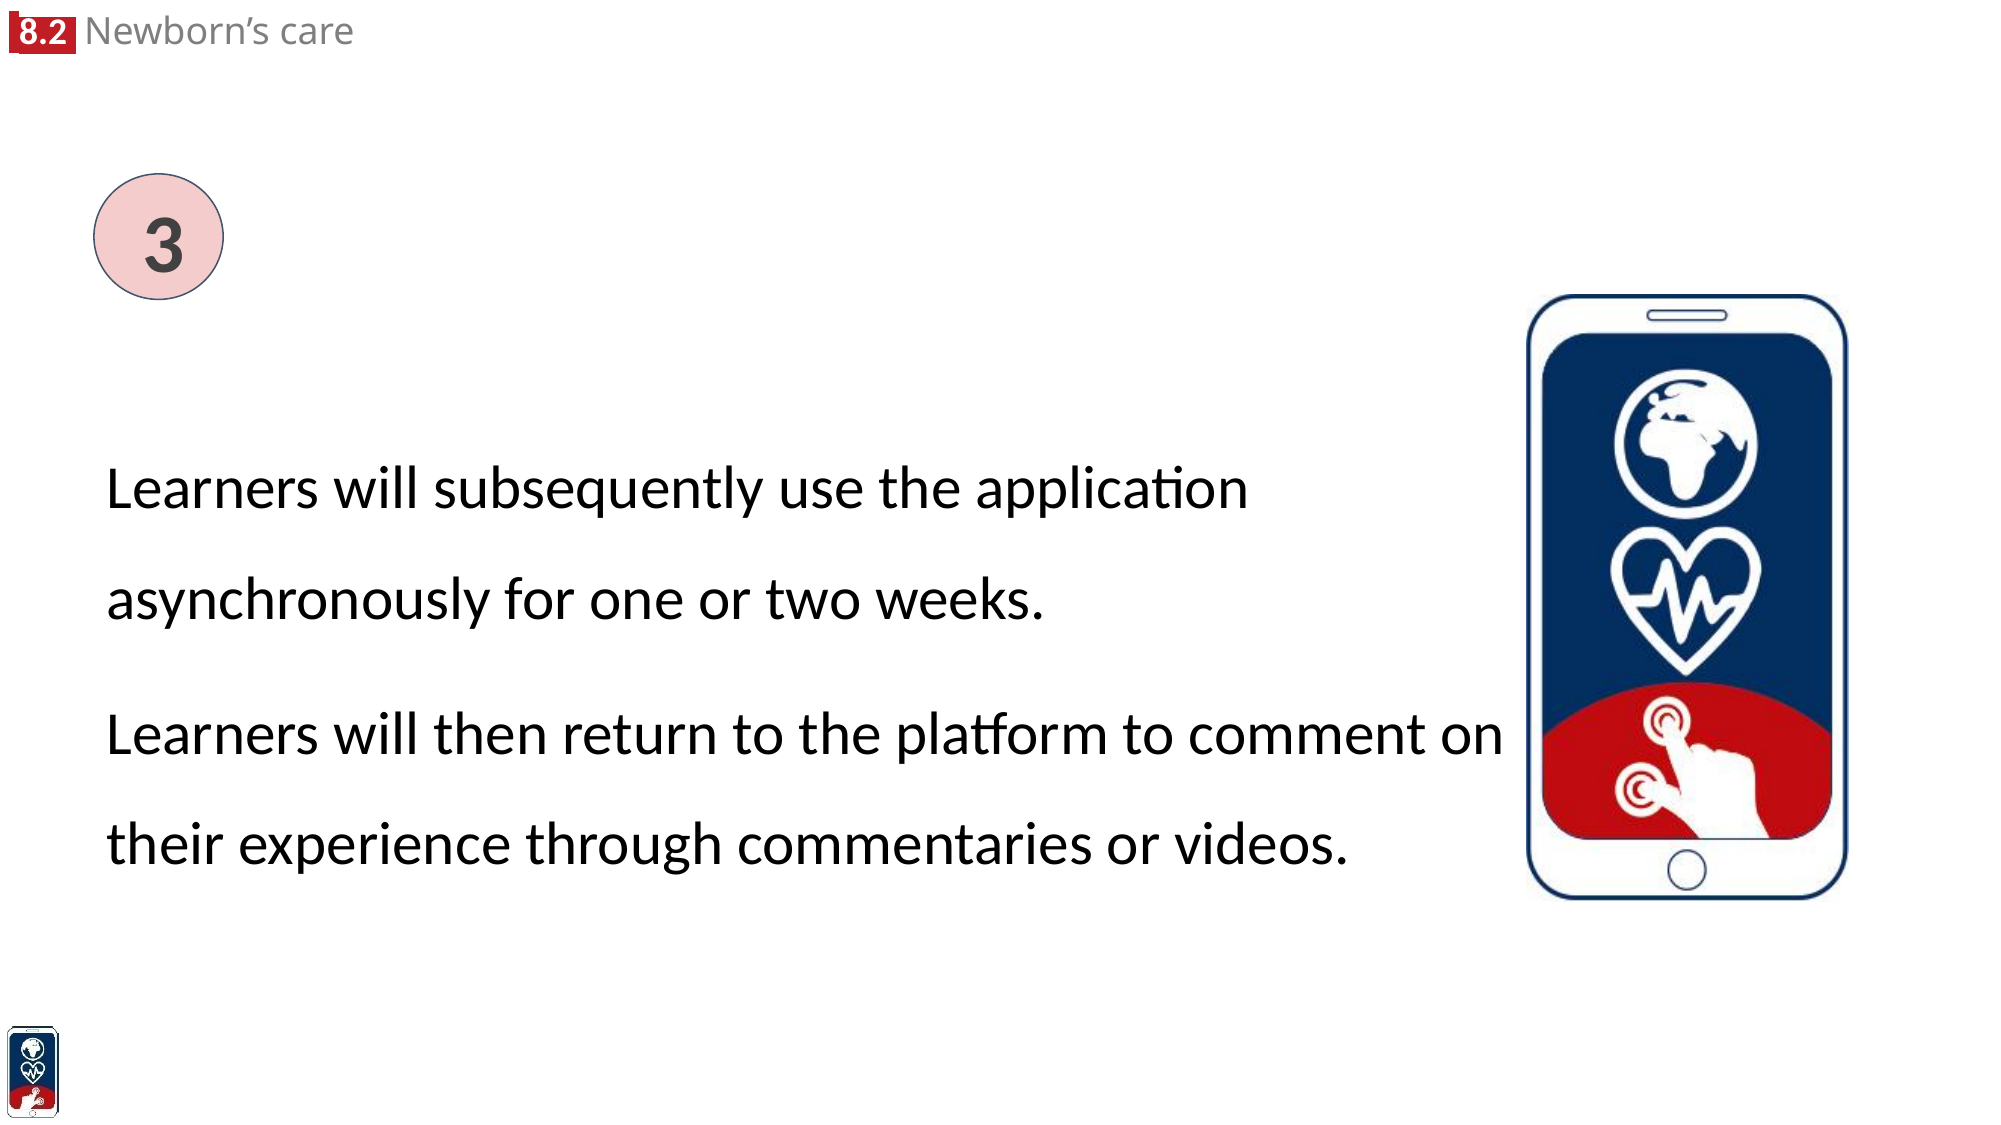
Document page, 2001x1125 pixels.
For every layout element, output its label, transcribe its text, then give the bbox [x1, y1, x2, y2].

picture [7, 1026, 59, 1118]
list Learners will subsequently use the application asynchronously for one or two weeks. Learners will then return to the platform to comment on their experience through commentaries or videos. [91, 403, 1527, 1051]
text_box [93, 181, 127, 292]
picture [1526, 294, 1849, 902]
text_box 3 [127, 173, 236, 304]
